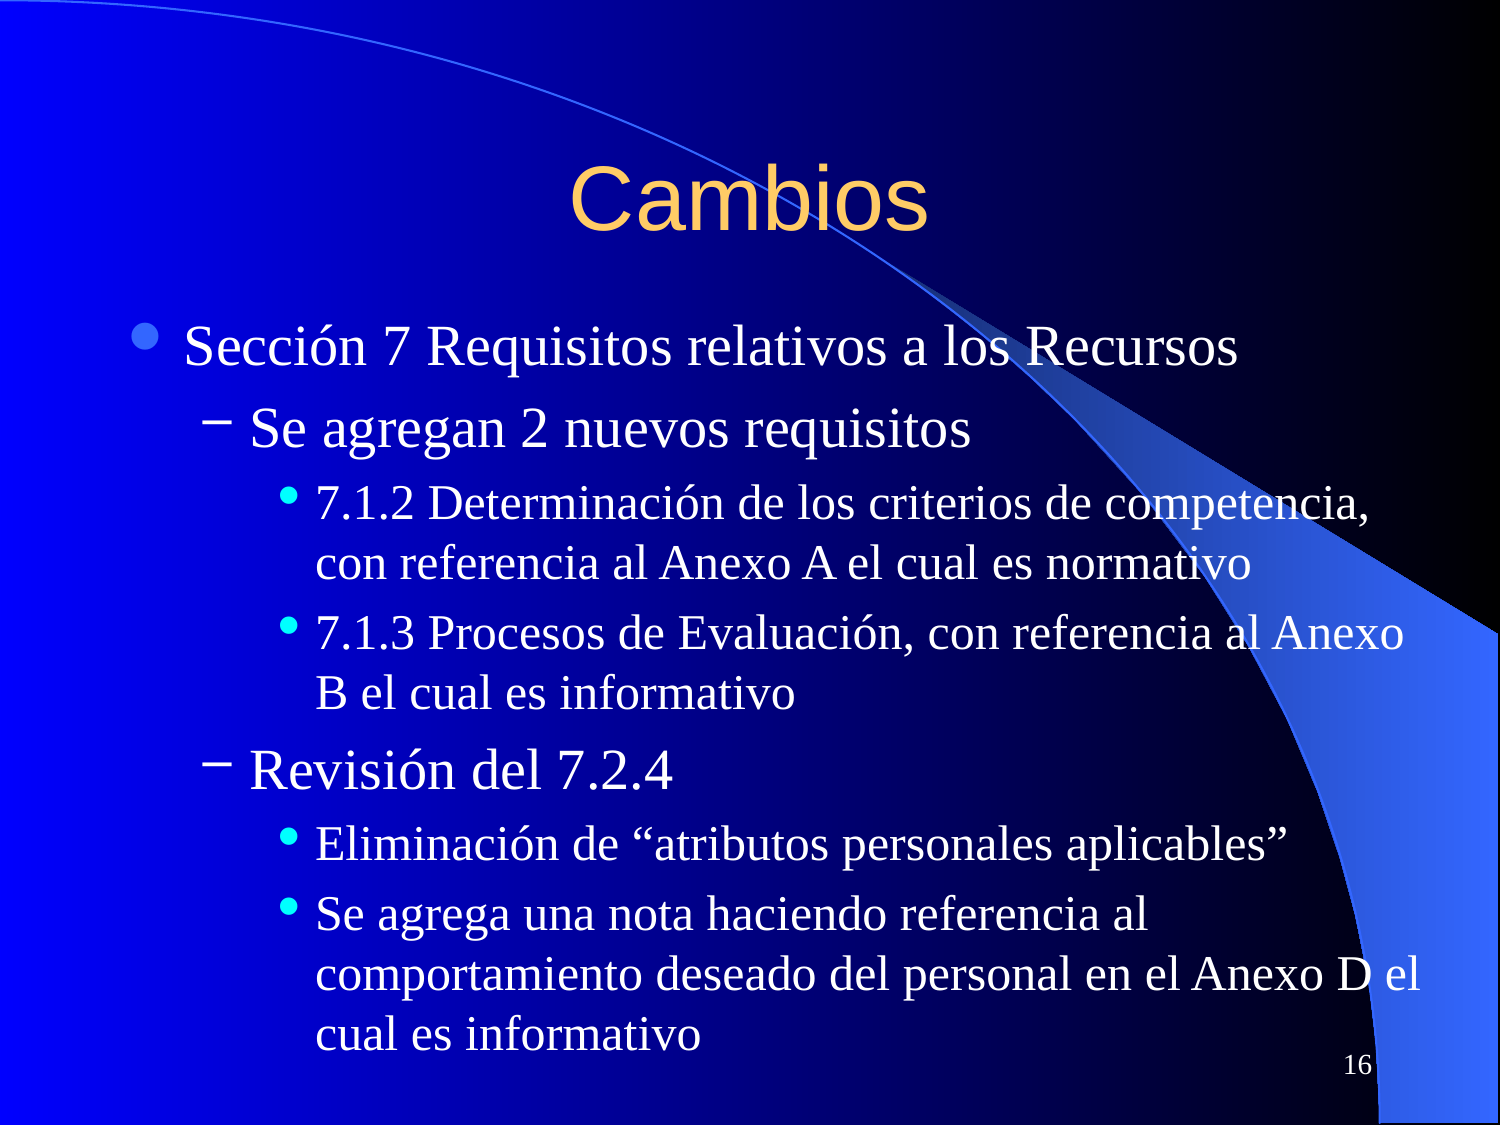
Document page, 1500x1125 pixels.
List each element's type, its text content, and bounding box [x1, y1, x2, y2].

slide_number 16 [1074, 1024, 1388, 1101]
title Cambios [112, 99, 1388, 288]
list Sección 7 Requisitos relativos a los Recursos Se agregan 2 nuevos requisitos 7.1.2 Determinación de los criterios de competencia, con referencia al Anexo A el cual es normativo 7.1.3 Procesos de Evaluación, con referencia al Anexo B el cual es informativo Revisión del 7.2.4 Eliminación de “atributos personales aplicables” Se agrega una nota haciendo referencia al comportamiento deseado del personal en el Anexo D el cual es informativo [112, 299, 1438, 1001]
